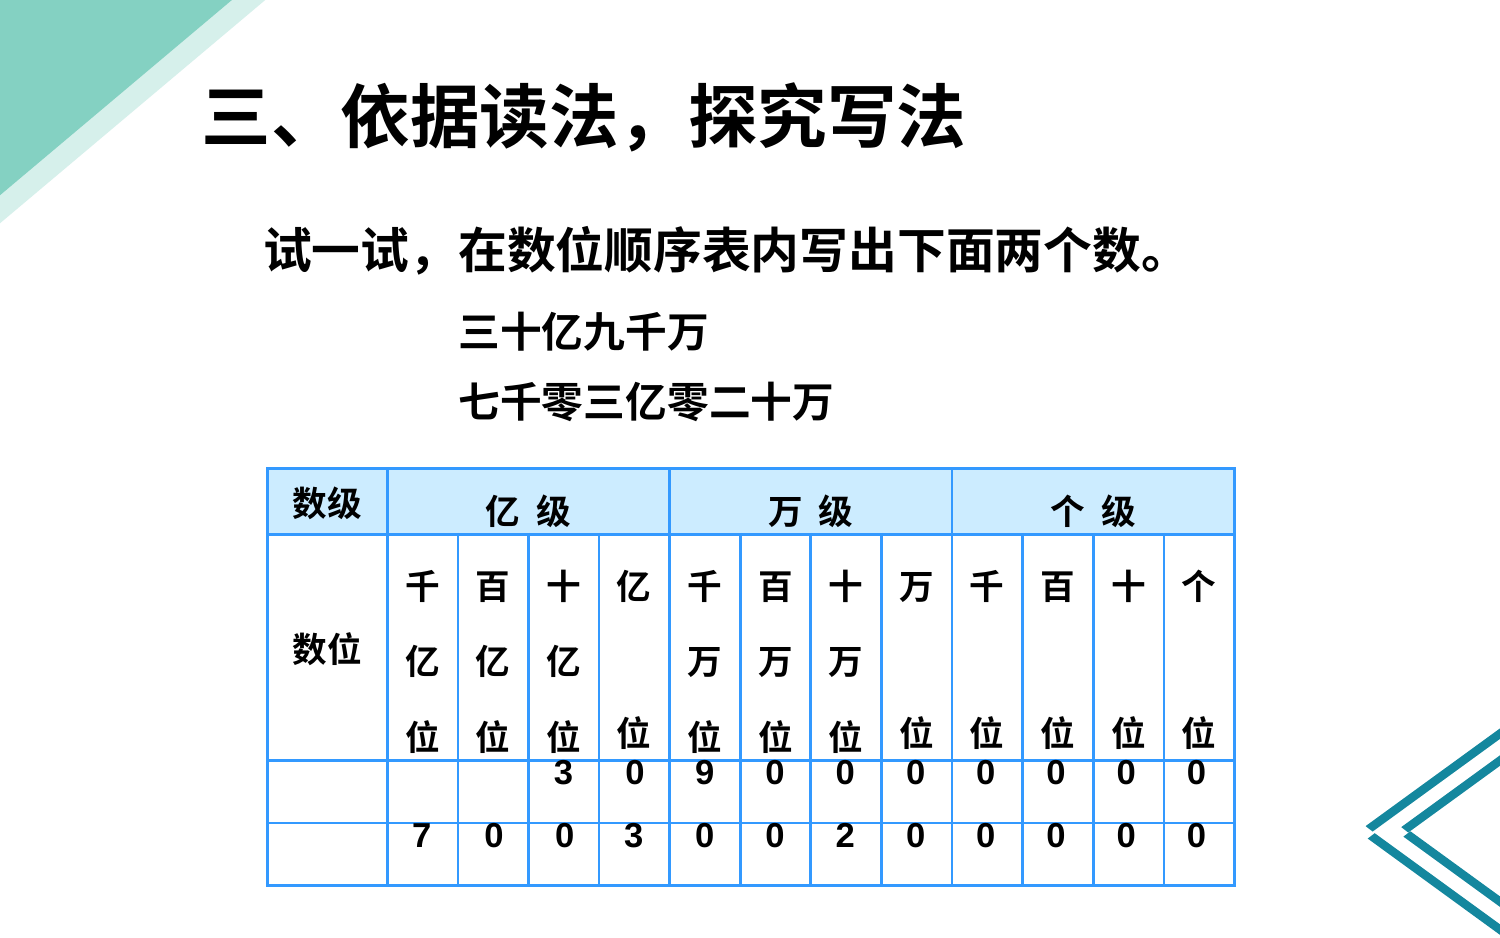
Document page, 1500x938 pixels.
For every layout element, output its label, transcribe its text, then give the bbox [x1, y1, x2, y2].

table_cell [1165, 824, 1233, 884]
table_cell [1024, 762, 1031, 822]
table_cell [459, 824, 527, 884]
text_box 0 [1101, 784, 1151, 862]
text_box 0 [1101, 721, 1151, 784]
table_cell [530, 824, 598, 884]
table_cell [657, 762, 668, 822]
table_cell 亿 位 [600, 536, 668, 759]
table_cell [870, 762, 880, 822]
table_cell [389, 762, 457, 822]
table_cell [1024, 824, 1092, 884]
text_box 0 [1031, 721, 1081, 784]
text_box 0 [820, 721, 870, 784]
text_box 三、依据读法，探究写法 [187, 56, 1095, 174]
text_box 2 [820, 784, 870, 862]
text_box 3 [539, 721, 589, 800]
text_box 0 [610, 721, 657, 784]
table_cell [953, 824, 1021, 884]
table_cell [600, 762, 610, 822]
table_cell 个 位 [1165, 536, 1233, 759]
table_cell [742, 824, 809, 884]
table_cell [800, 762, 809, 822]
text_box 0 [961, 784, 1011, 862]
text_box 7 [397, 784, 447, 862]
table_cell [883, 762, 891, 822]
table_cell 千亿位 [389, 536, 457, 759]
table_cell [941, 762, 951, 822]
table_cell [1095, 824, 1163, 884]
table_cell [587, 762, 598, 822]
table_cell [1095, 762, 1101, 822]
table_cell [671, 762, 680, 822]
table_cell [883, 824, 951, 884]
text_box 七千零三亿零二十万 [443, 368, 1001, 434]
text_box 9 [680, 721, 730, 784]
table_header 亿 级 [389, 470, 668, 533]
table_cell [600, 824, 668, 884]
table_cell [1151, 762, 1163, 822]
table_cell [742, 762, 750, 822]
table_cell [953, 762, 961, 822]
text_box 0 [1031, 784, 1081, 862]
text_box 0 [680, 784, 730, 862]
text_box 0 [1171, 721, 1221, 784]
table_cell [269, 824, 386, 884]
table_header 数级 [269, 470, 386, 533]
table_cell 百 位 [1024, 536, 1092, 759]
text_box 0 [961, 721, 1011, 784]
table_cell [812, 824, 880, 884]
table_cell 数位 [269, 536, 386, 759]
table_cell 十亿位 [530, 536, 598, 759]
table_cell [269, 762, 386, 822]
table_cell [389, 824, 457, 884]
table_cell [812, 762, 820, 822]
text_box 0 [1171, 784, 1221, 862]
text_box 0 [540, 784, 587, 862]
table_cell [1081, 762, 1092, 822]
table_header 个 级 [953, 470, 1233, 533]
table_cell [530, 762, 540, 822]
text_box 3 [609, 784, 659, 862]
table_cell 千 万 位 [671, 536, 739, 759]
table_cell 百亿位 [459, 536, 527, 759]
table_cell [1221, 762, 1233, 822]
table_cell 十 万 位 [812, 536, 880, 759]
text_box 0 [469, 784, 516, 862]
table_cell [1011, 762, 1021, 822]
text_box 0 [891, 721, 941, 784]
text_box 0 [750, 784, 800, 862]
text_box 0 [891, 784, 941, 862]
table_cell 万 位 [883, 536, 951, 759]
table_cell 千 位 [953, 536, 1021, 759]
table_cell [1165, 762, 1171, 822]
table_cell 十 位 [1095, 536, 1163, 759]
table_cell 百 万 位 [742, 536, 809, 759]
text_box 试一试，在数位顺序表内写出下面两个数。 [248, 212, 1292, 286]
table_cell [671, 824, 739, 884]
table_cell [730, 762, 739, 822]
table_cell [459, 762, 527, 822]
text_box 0 [750, 721, 800, 784]
table_header 万 级 [671, 470, 951, 533]
text_box 三十亿九千万 [443, 297, 1001, 363]
